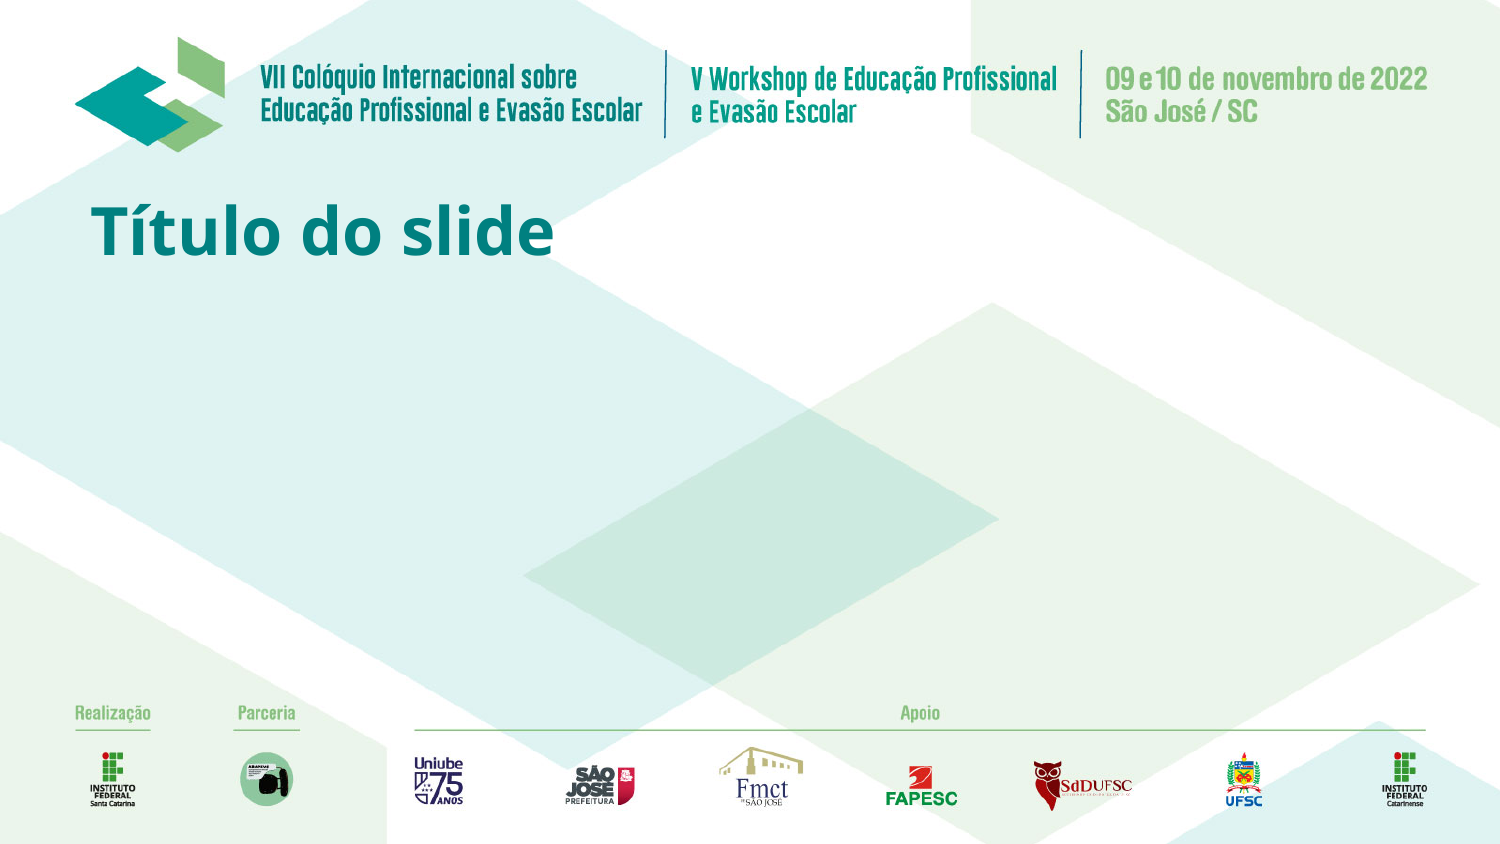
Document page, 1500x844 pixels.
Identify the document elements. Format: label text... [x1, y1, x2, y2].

title Título do slide [75, 187, 1425, 270]
picture [0, 0, 1500, 844]
